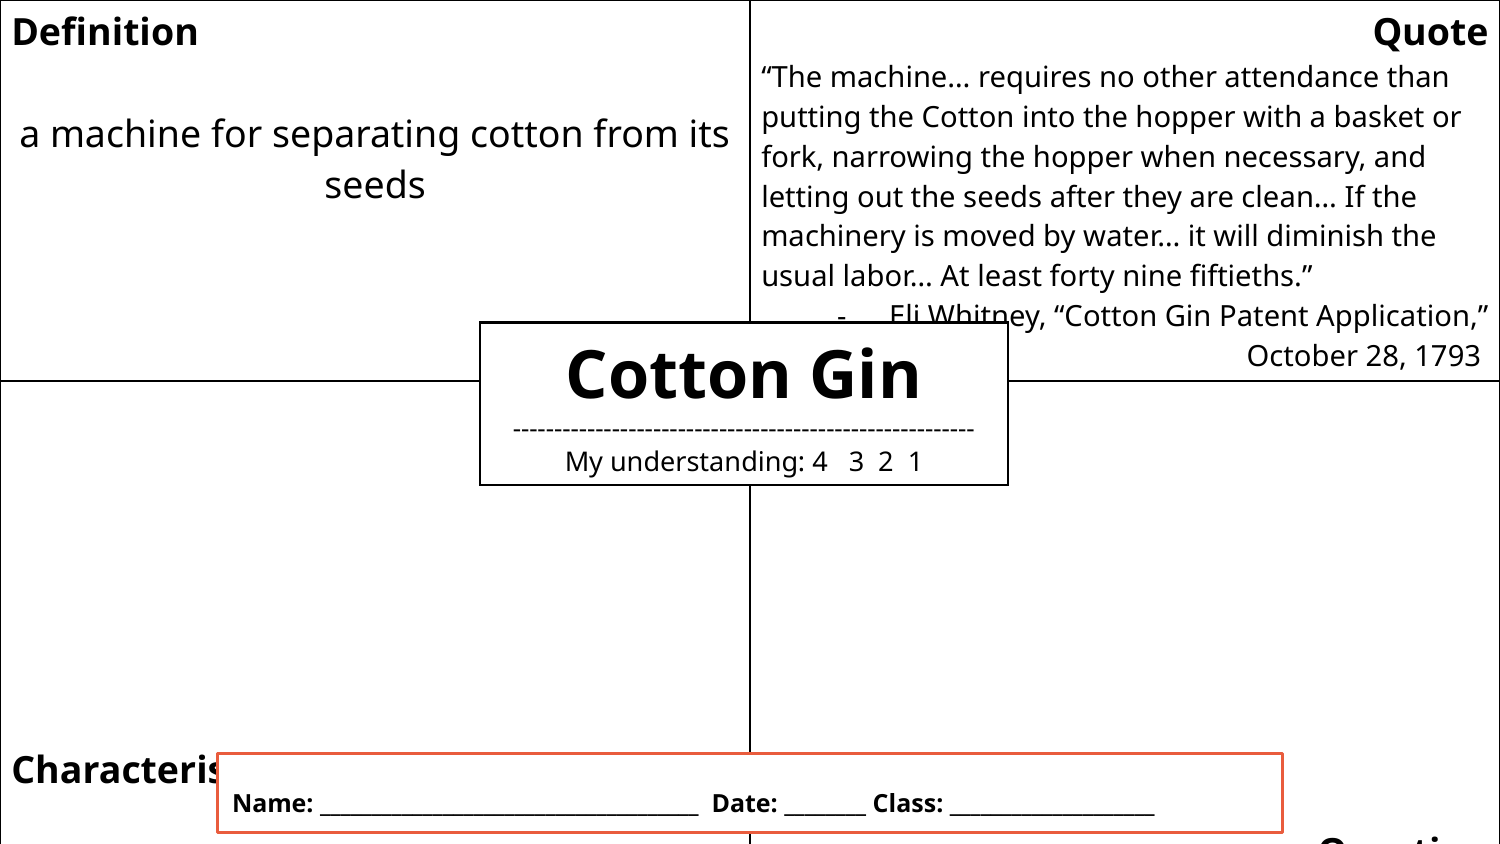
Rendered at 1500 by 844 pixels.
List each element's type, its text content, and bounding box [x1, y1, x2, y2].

table_cell Question [751, 382, 1499, 844]
table_header Definition a machine for separating cotton from its seeds [1, 1, 749, 380]
text_box Cotton Gin -------------------------------------------------------- My understanding: 4 3 2 1 [480, 322, 1008, 486]
table_cell Characteristics [1, 382, 749, 844]
text_box Name: _____________________________________ Date: ________ Class: ____________________ [217, 753, 1283, 833]
table_header Quote “The machine… requires no other attendance than putting the Cotton into the hopper with a basket or fork, narrowing the hopper when necessary, and letting out the seeds after they are clean… If the machinery is moved by water… it will diminish the usual labor… At least forty nine fiftieths.” Eli Whitney, “Cotton Gin Patent Application,” October 28, 1793 [751, 1, 1499, 380]
